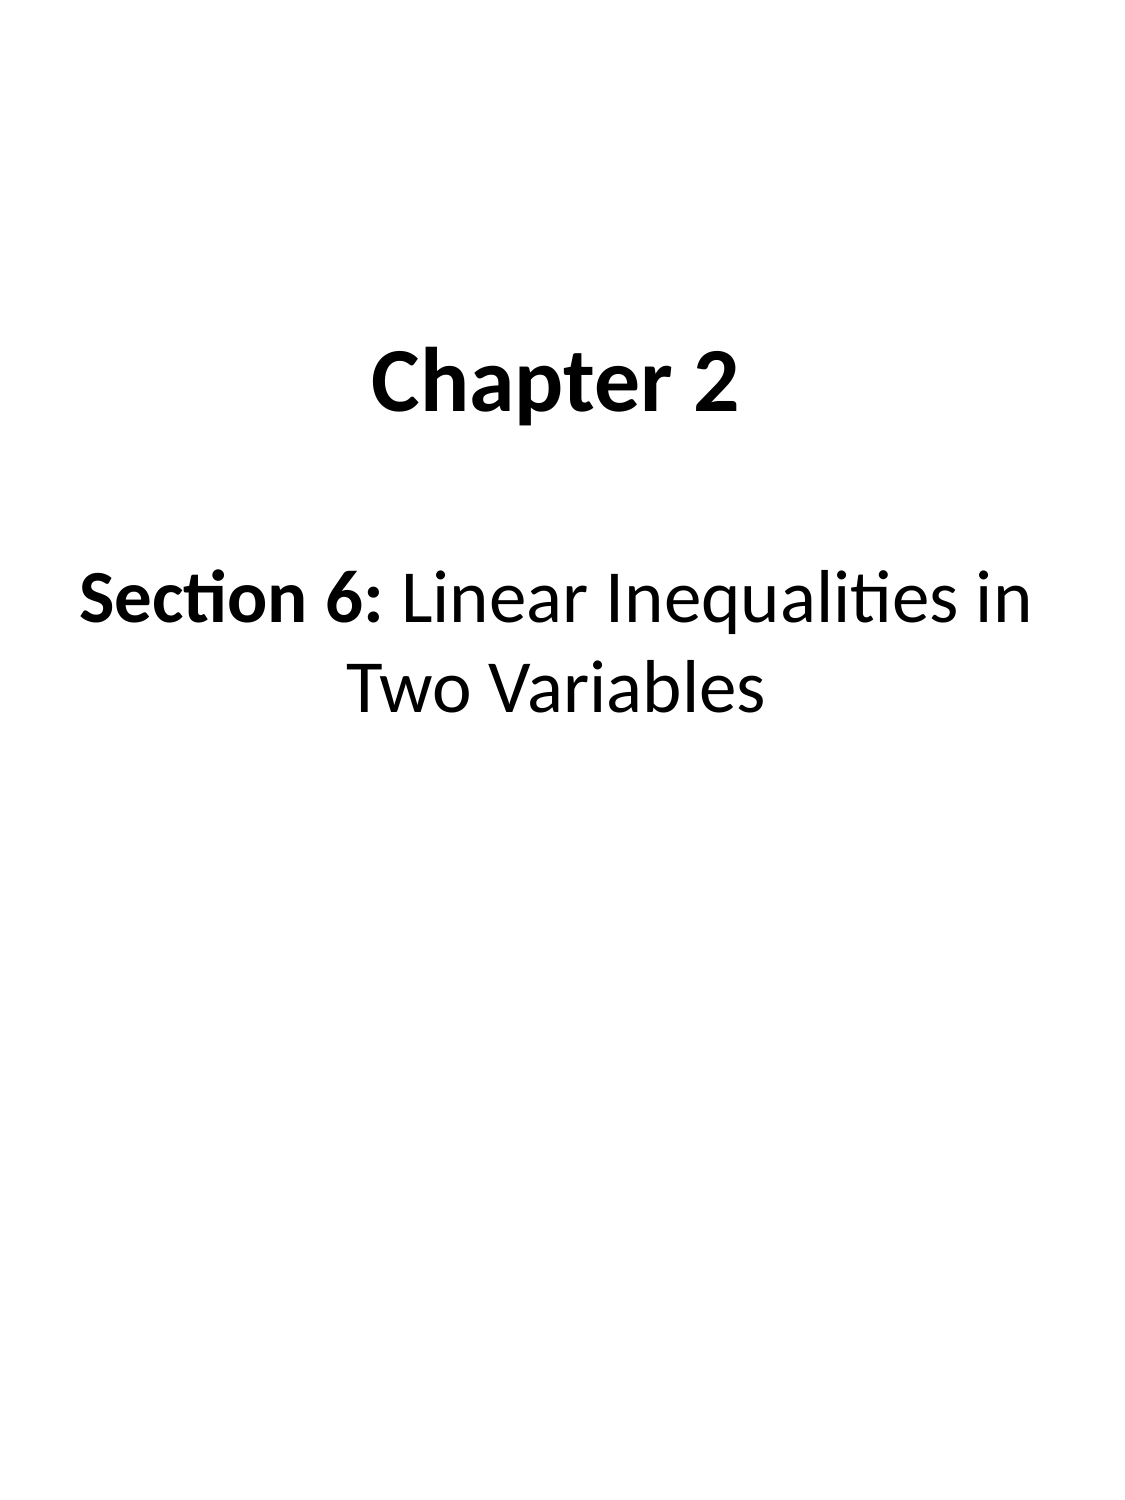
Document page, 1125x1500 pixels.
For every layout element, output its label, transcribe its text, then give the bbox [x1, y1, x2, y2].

list Section 6: Linear Inequalities in Two Variables [50, 539, 1063, 775]
title Chapter 2 [50, 249, 1063, 500]
